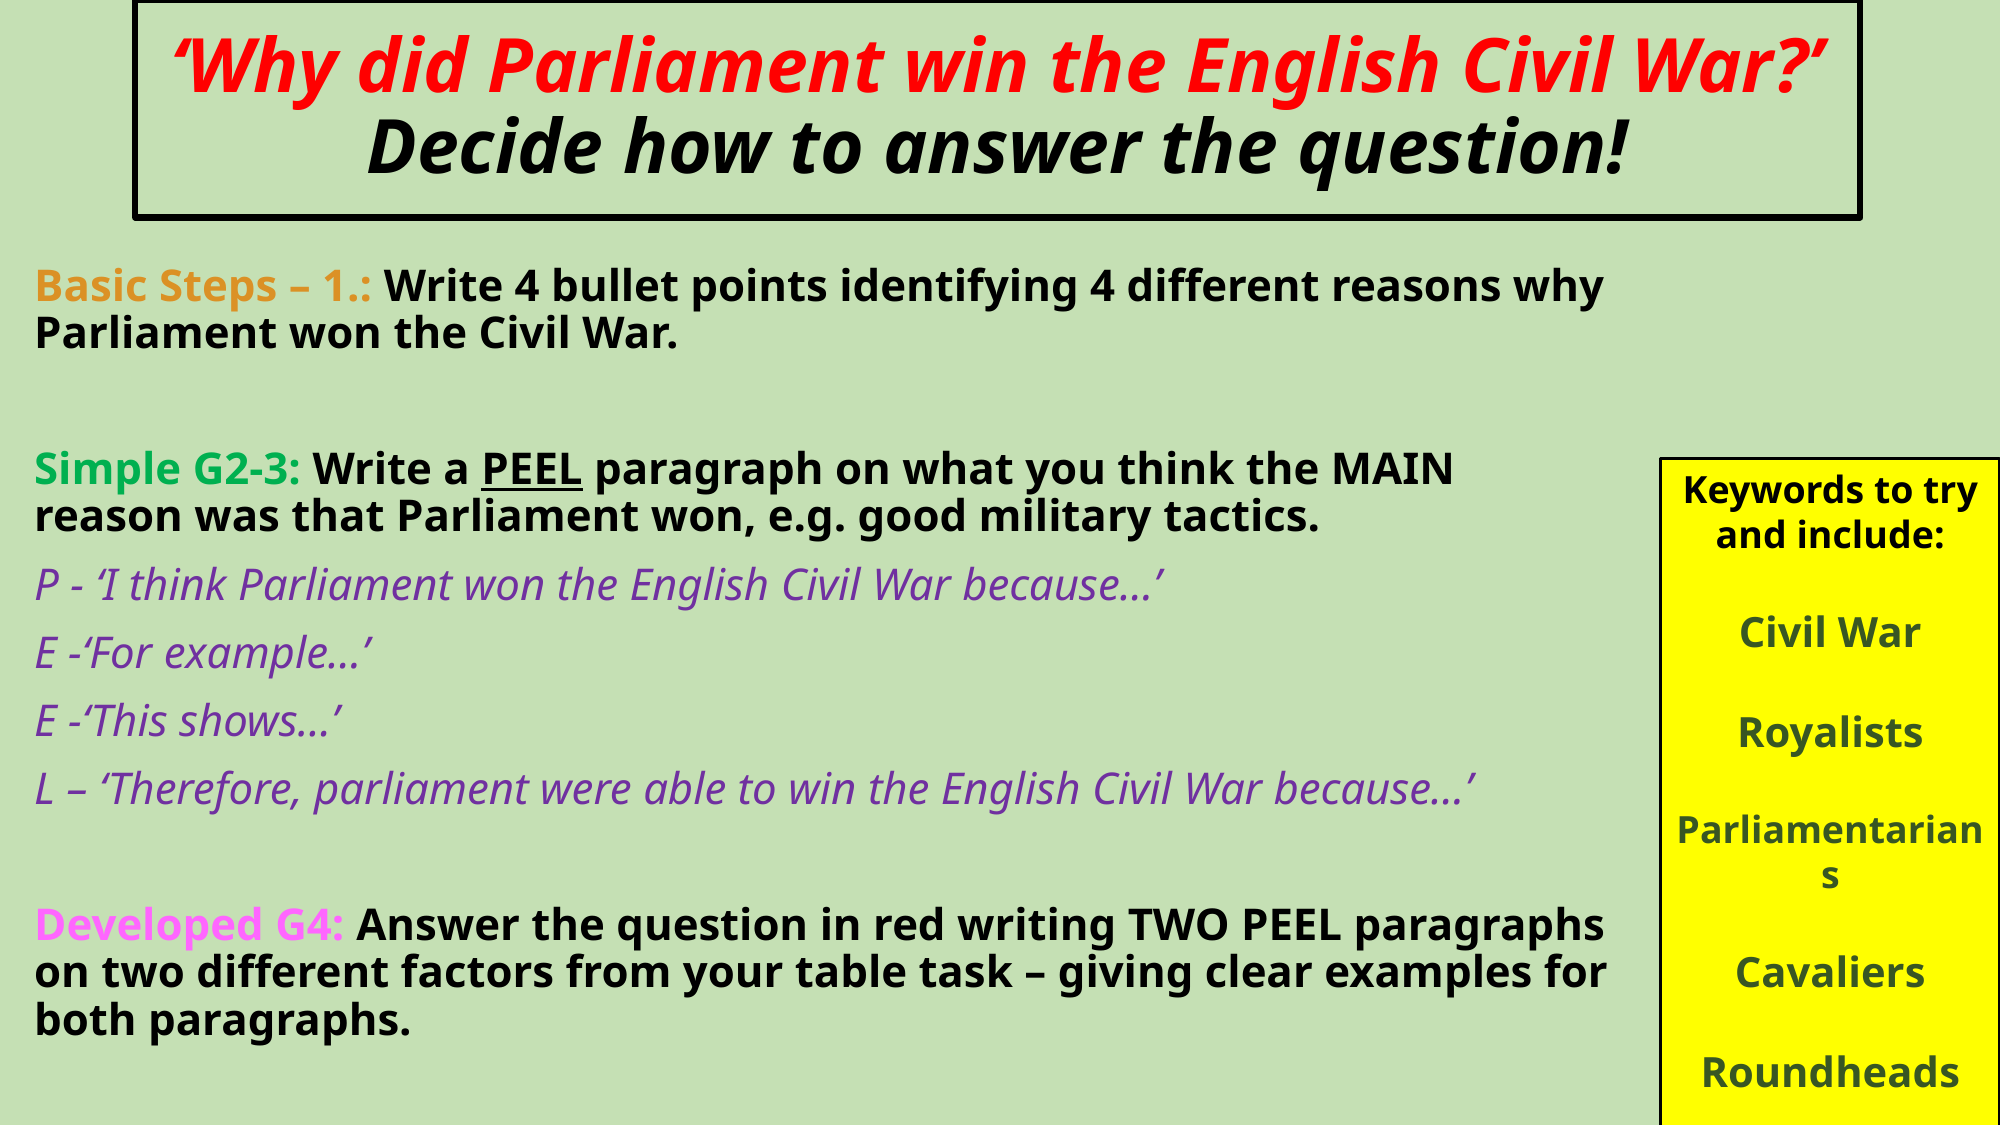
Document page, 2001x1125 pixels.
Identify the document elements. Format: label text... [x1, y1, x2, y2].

title ‘Why did Parliament win the English Civil War?’ Decide how to answer the question! [135, 0, 1861, 218]
list Basic Steps – 1.: Write 4 bullet points identifying 4 different reasons why Parliament won the Civil War. Simple G2-3: Write a PEEL paragraph on what you think the MAIN reason was that Parliament won, e.g. good military tactics. P - ‘I think Parliament won the English Civil War because…’ E -‘For example…’ E -‘This shows…’ L – ‘Therefore, parliament were able to win the English Civil War because…’ Developed G4: Answer the question in red writing TWO PEEL paragraphs on two different factors from your table task – giving clear examples for both paragraphs. [19, 119, 1631, 1077]
text_box Keywords to try and include: Civil War Royalists Parliamentarians Cavaliers Roundheads [1660, 458, 2000, 1125]
